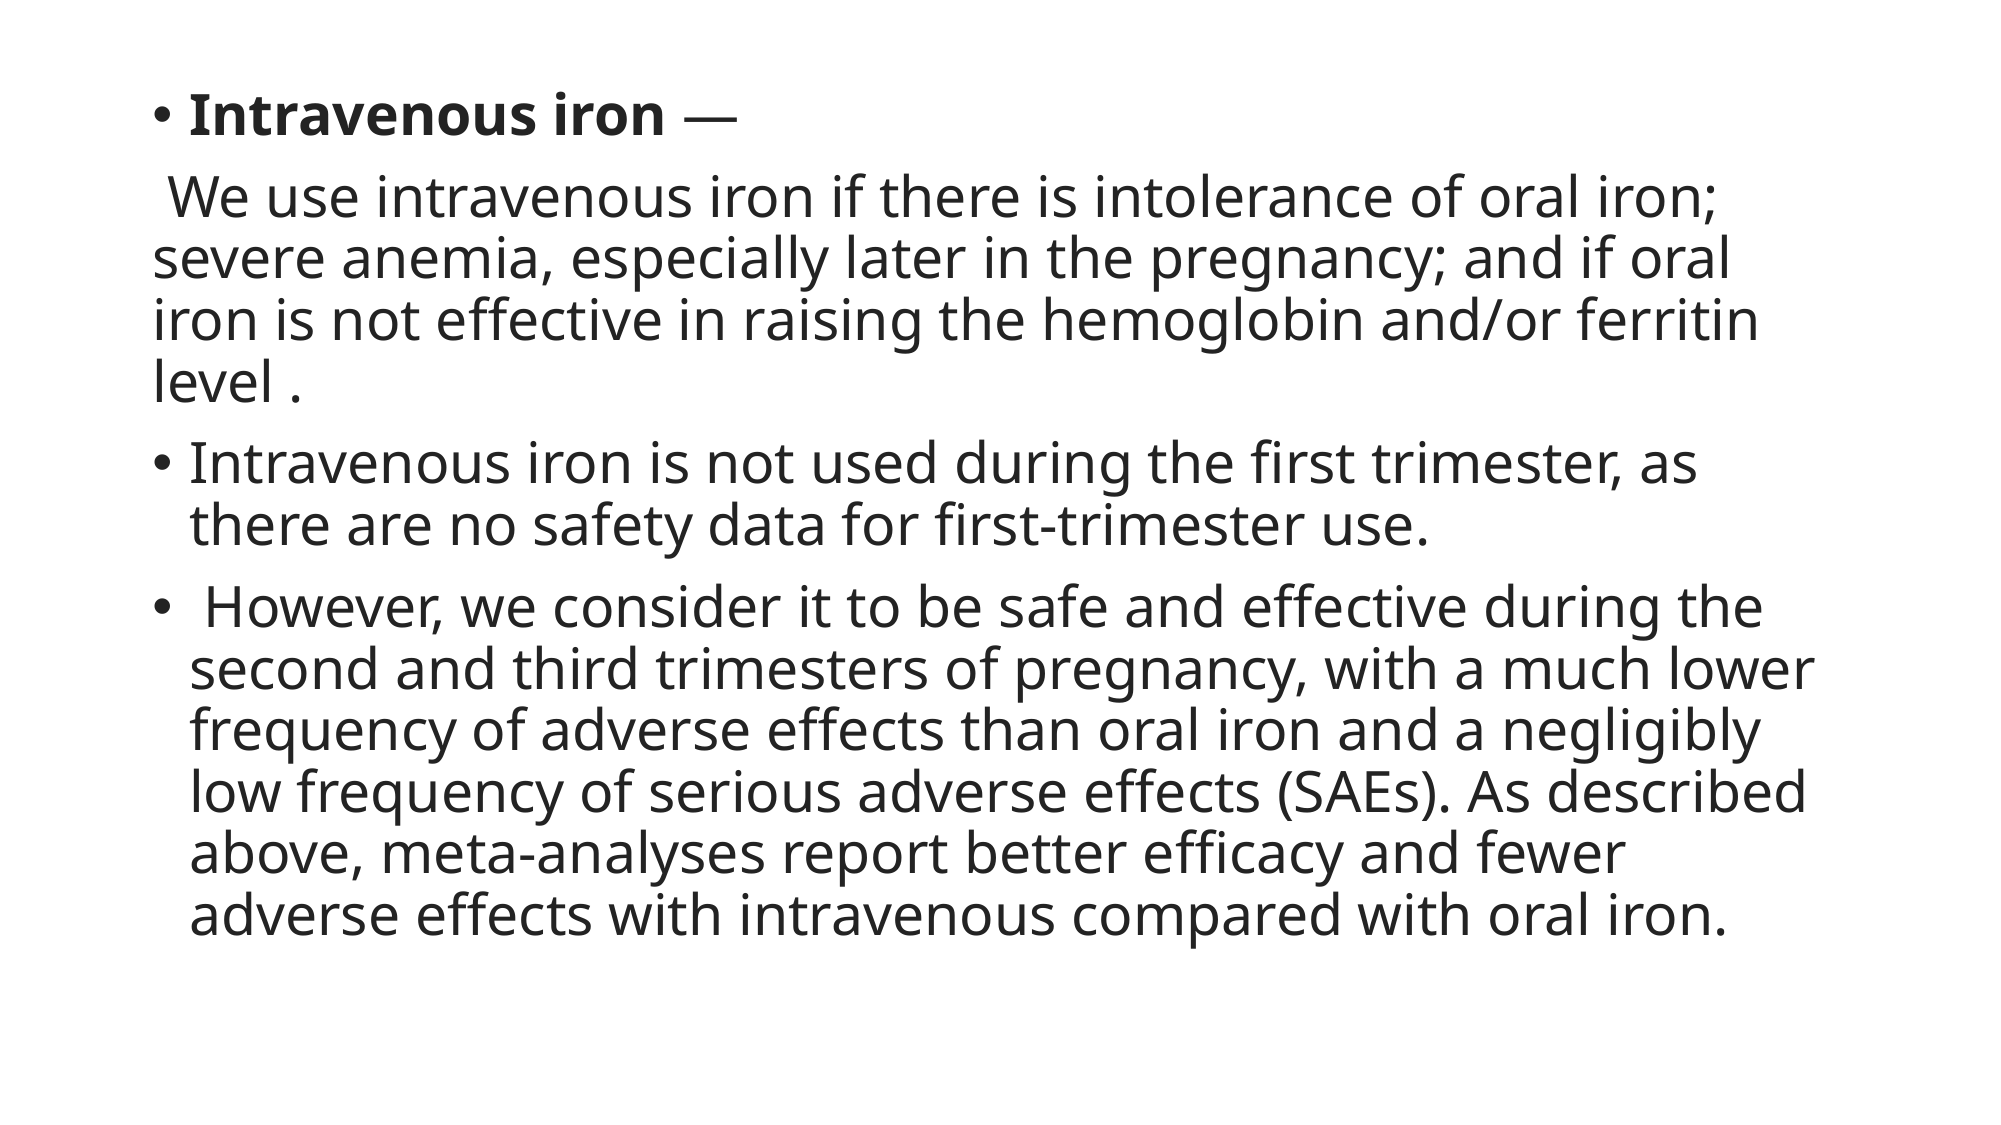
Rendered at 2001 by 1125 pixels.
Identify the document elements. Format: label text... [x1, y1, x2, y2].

list Intravenous iron — We use intravenous iron if there is intolerance of oral iron; severe anemia, especially later in the pregnancy; and if oral iron is not effective in raising the hemoglobin and/or ferritin level . Intravenous iron is not used during the first trimester, as there are no safety data for first-trimester use. However, we consider it to be safe and effective during the second and third trimesters of pregnancy, with a much lower frequency of adverse effects than oral iron and a negligibly low frequency of serious adverse effects (SAEs). As described above, meta-analyses report better efficacy and fewer adverse effects with intravenous compared with oral iron. [137, 78, 1863, 1014]
